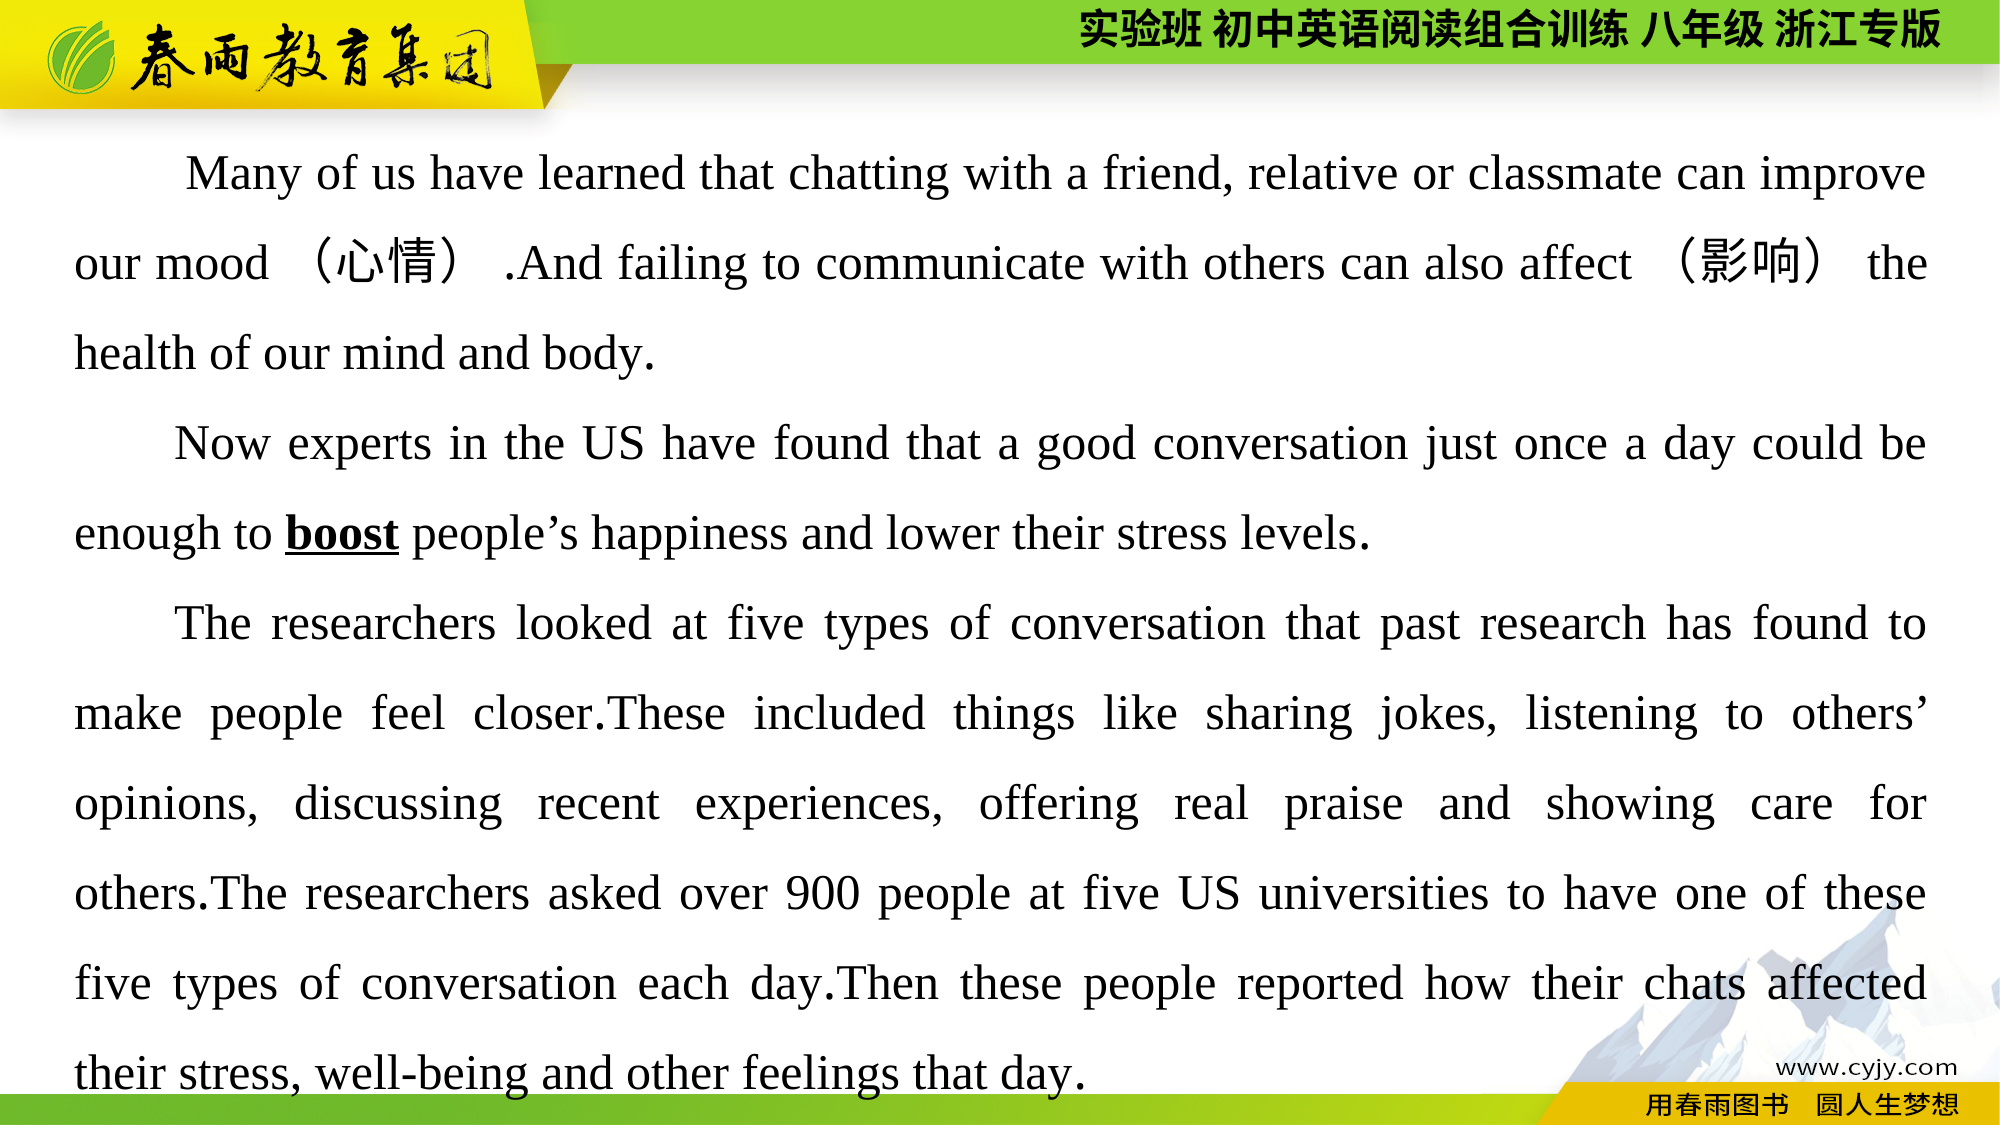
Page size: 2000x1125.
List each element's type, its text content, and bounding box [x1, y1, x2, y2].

picture [0, 0, 2000, 1125]
list Many of us have learned that chatting with a friend, relative or classmate can improve our mood（心情）.And failing to communicate with others can also affect（影响）the health of our mind and body. Now experts in the US have found that a good conversation just once a day could be enough to boost people’s happiness and lower their stress levels. The researchers looked at five types of conversation that past research has found to make people feel closer.These included things like sharing jokes, listening to others’ opinions, discussing recent experiences, offering real praise and showing care for others.The researchers asked over 900 people at five US universities to have one of these five types of conversation each day.Then these people reported how their chats affected their stress, well-being and other feelings that day. [59, 101, 1944, 1117]
